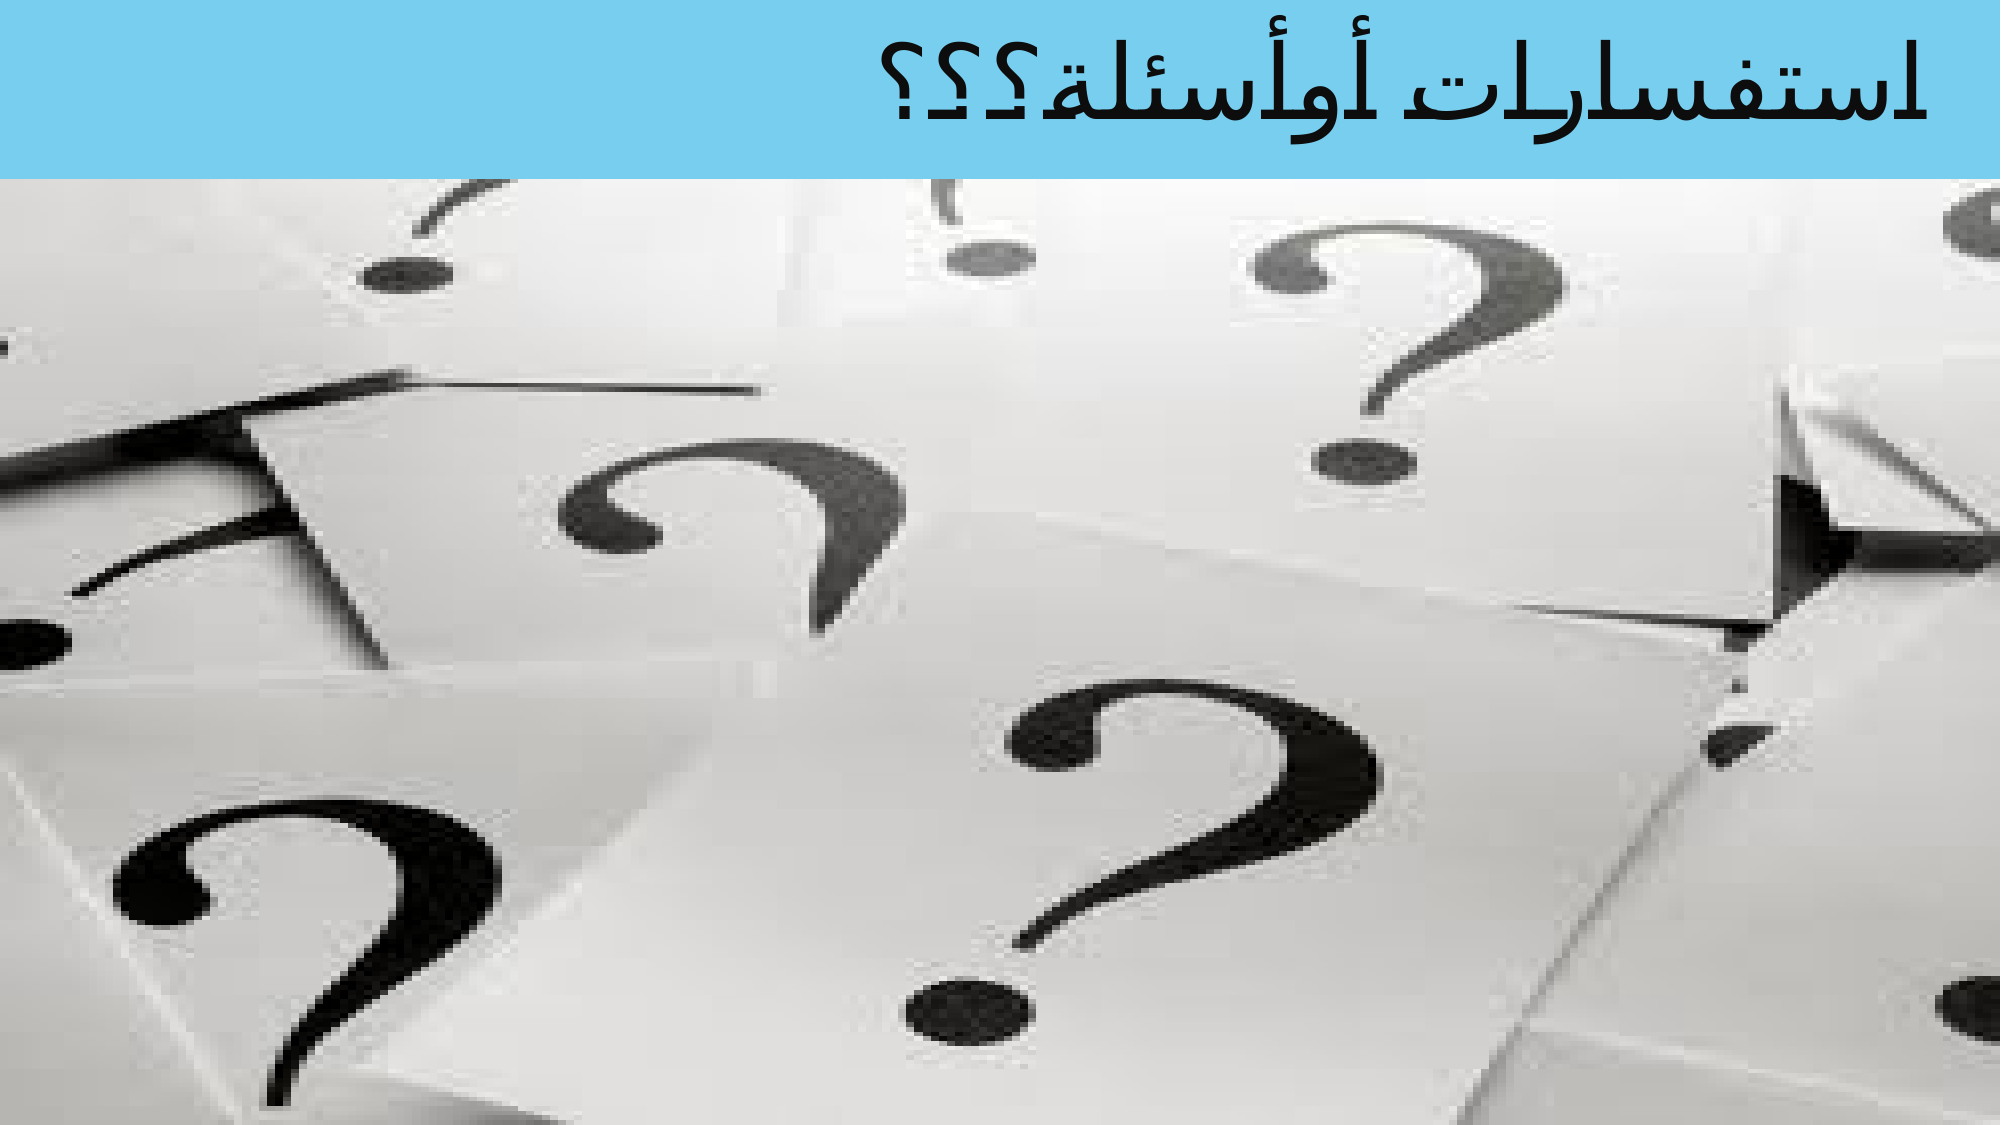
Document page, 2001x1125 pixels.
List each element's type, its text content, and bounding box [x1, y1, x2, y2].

title استفسارات أوأسئلة؟؟؟ [0, 0, 2000, 176]
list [0, 179, 2000, 1125]
